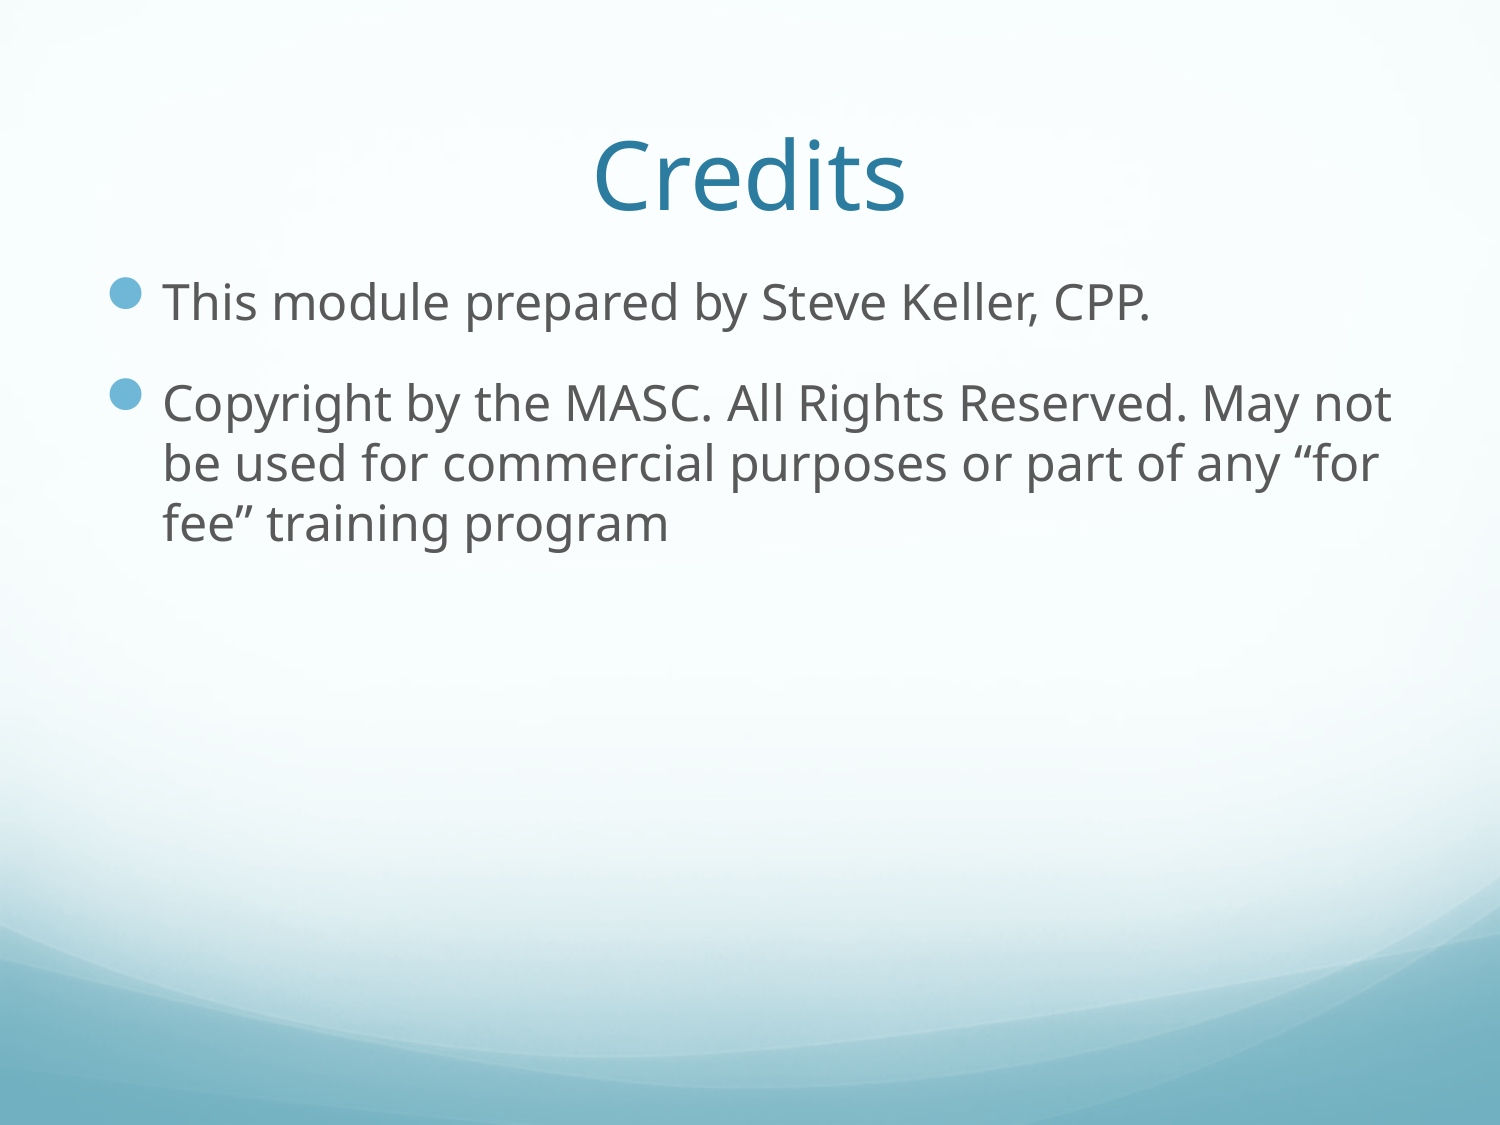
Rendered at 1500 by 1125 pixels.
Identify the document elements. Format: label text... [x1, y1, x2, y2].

list This module prepared by Steve Keller, CPP. Copyright by the MASC. All Rights Reserved. May not be used for commercial purposes or part of any “for fee” training program [90, 262, 1410, 975]
title Credits [90, 17, 1410, 237]
